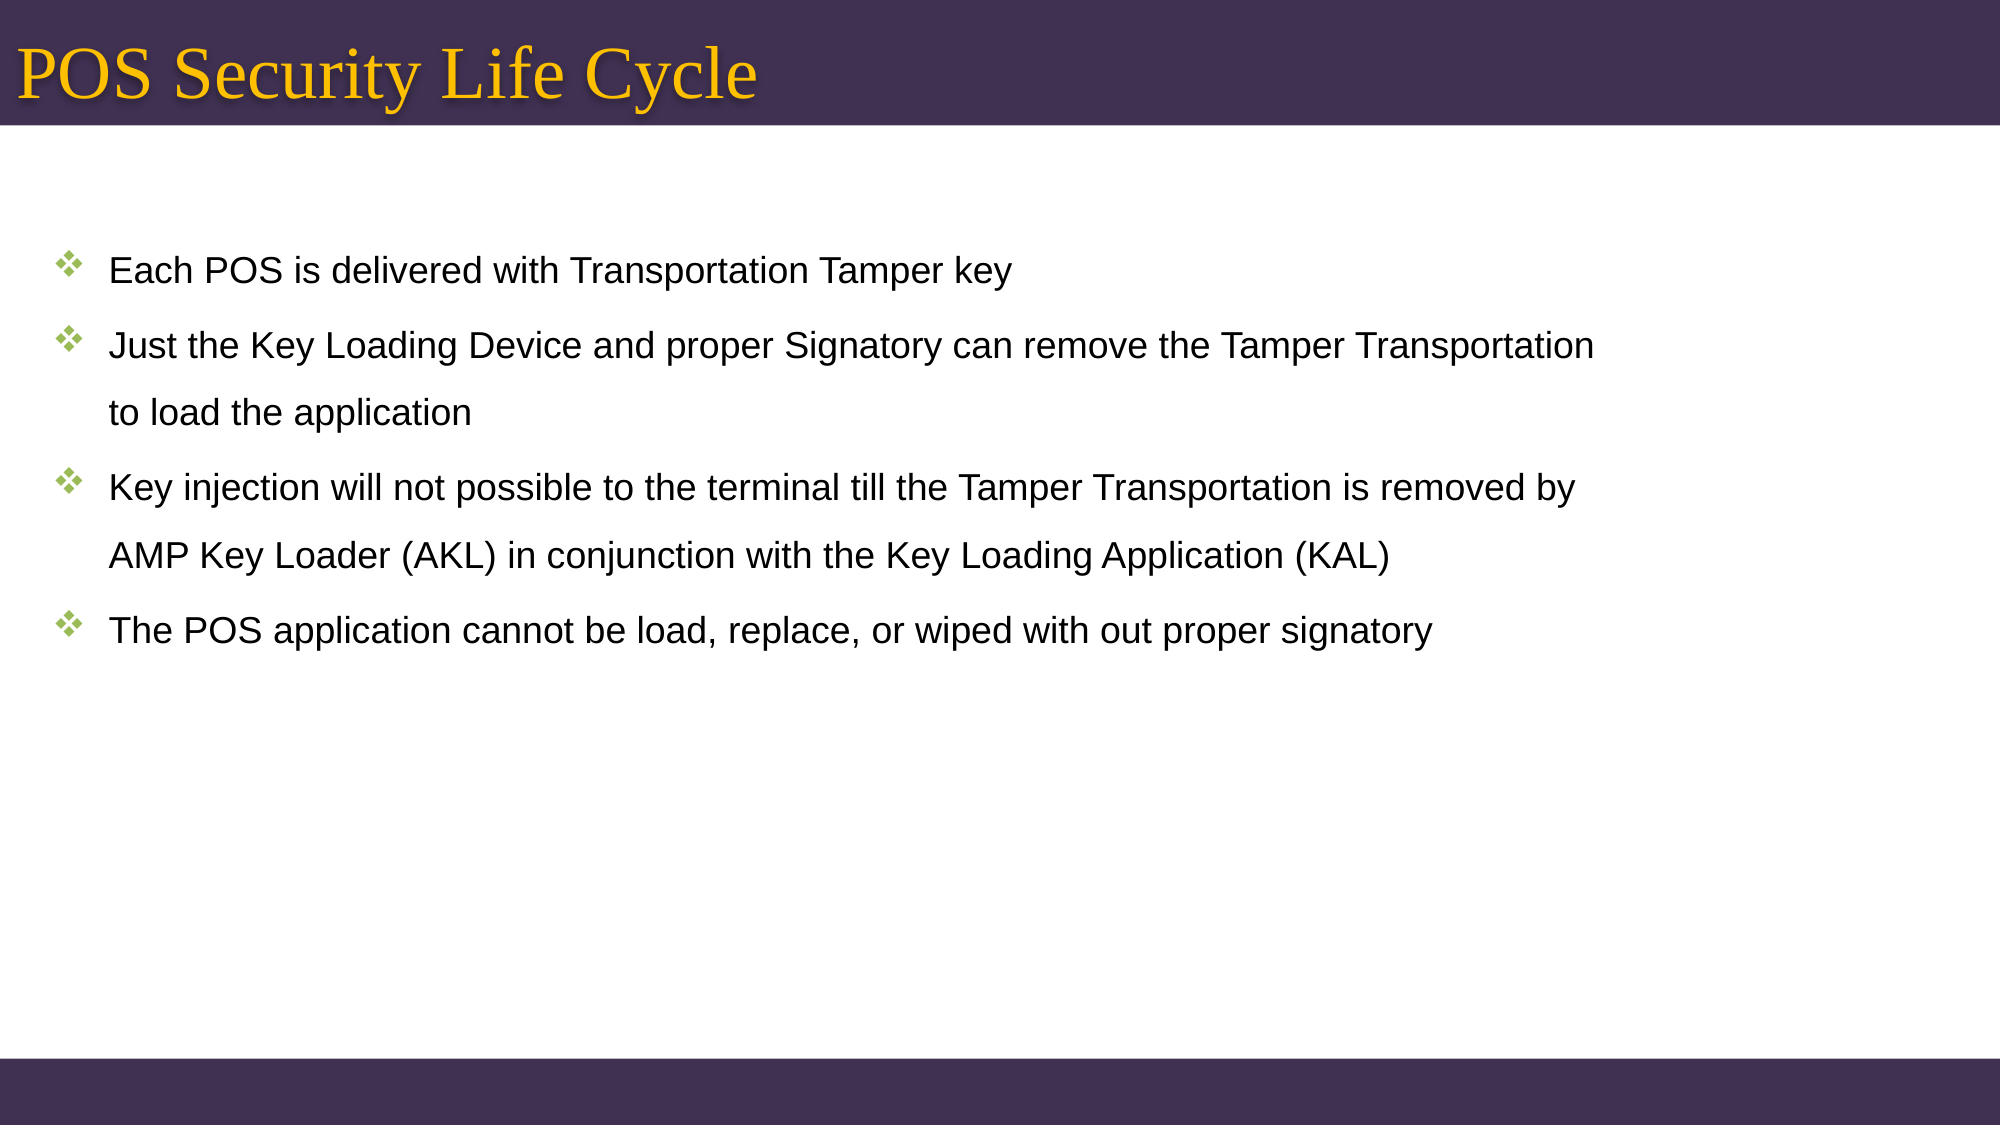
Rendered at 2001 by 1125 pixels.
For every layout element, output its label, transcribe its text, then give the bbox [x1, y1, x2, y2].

text_box POS Security Life Cycle [1, 15, 988, 123]
text_box Each POS is delivered with Transportation Tamper key Just the Key Loading Device and proper Signatory can remove the Tamper Transportation to load the application Key injection will not possible to the terminal till the Tamper Transportation is removed by AMP Key Loader (AKL) in conjunction with the Key Loading Application (KAL) The POS application cannot be load, replace, or wiped with out proper signatory [37, 215, 1638, 1091]
